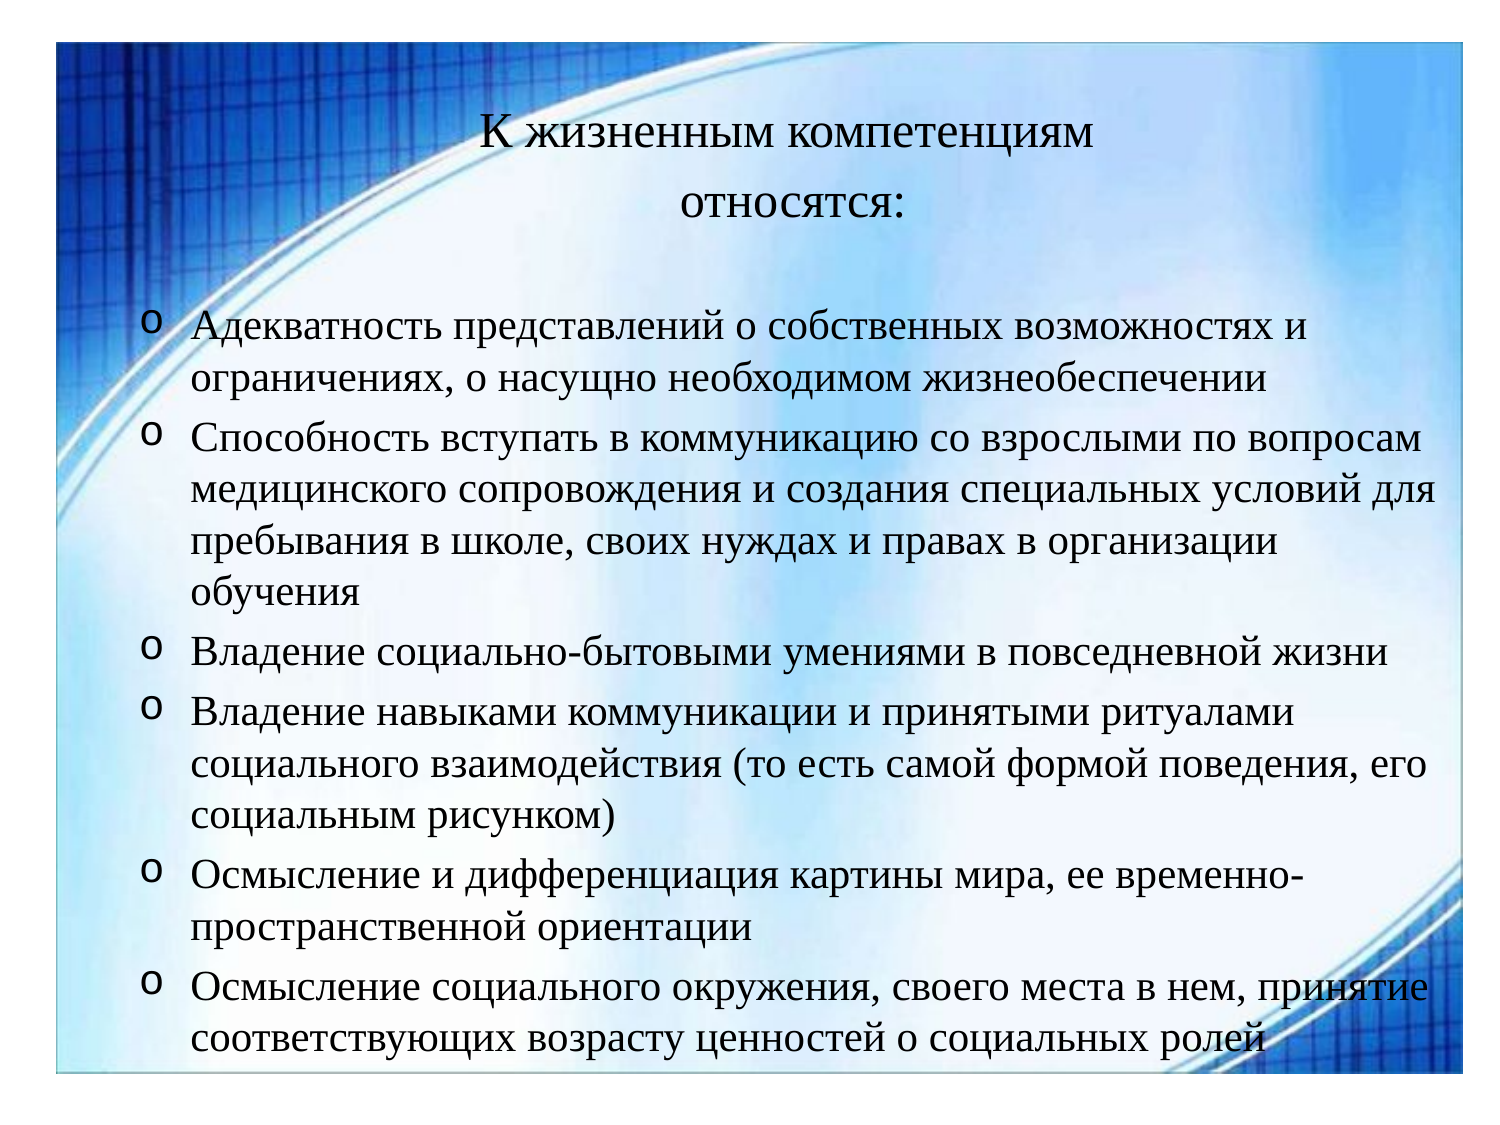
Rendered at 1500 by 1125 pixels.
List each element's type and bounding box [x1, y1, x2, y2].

picture [56, 42, 1463, 1074]
